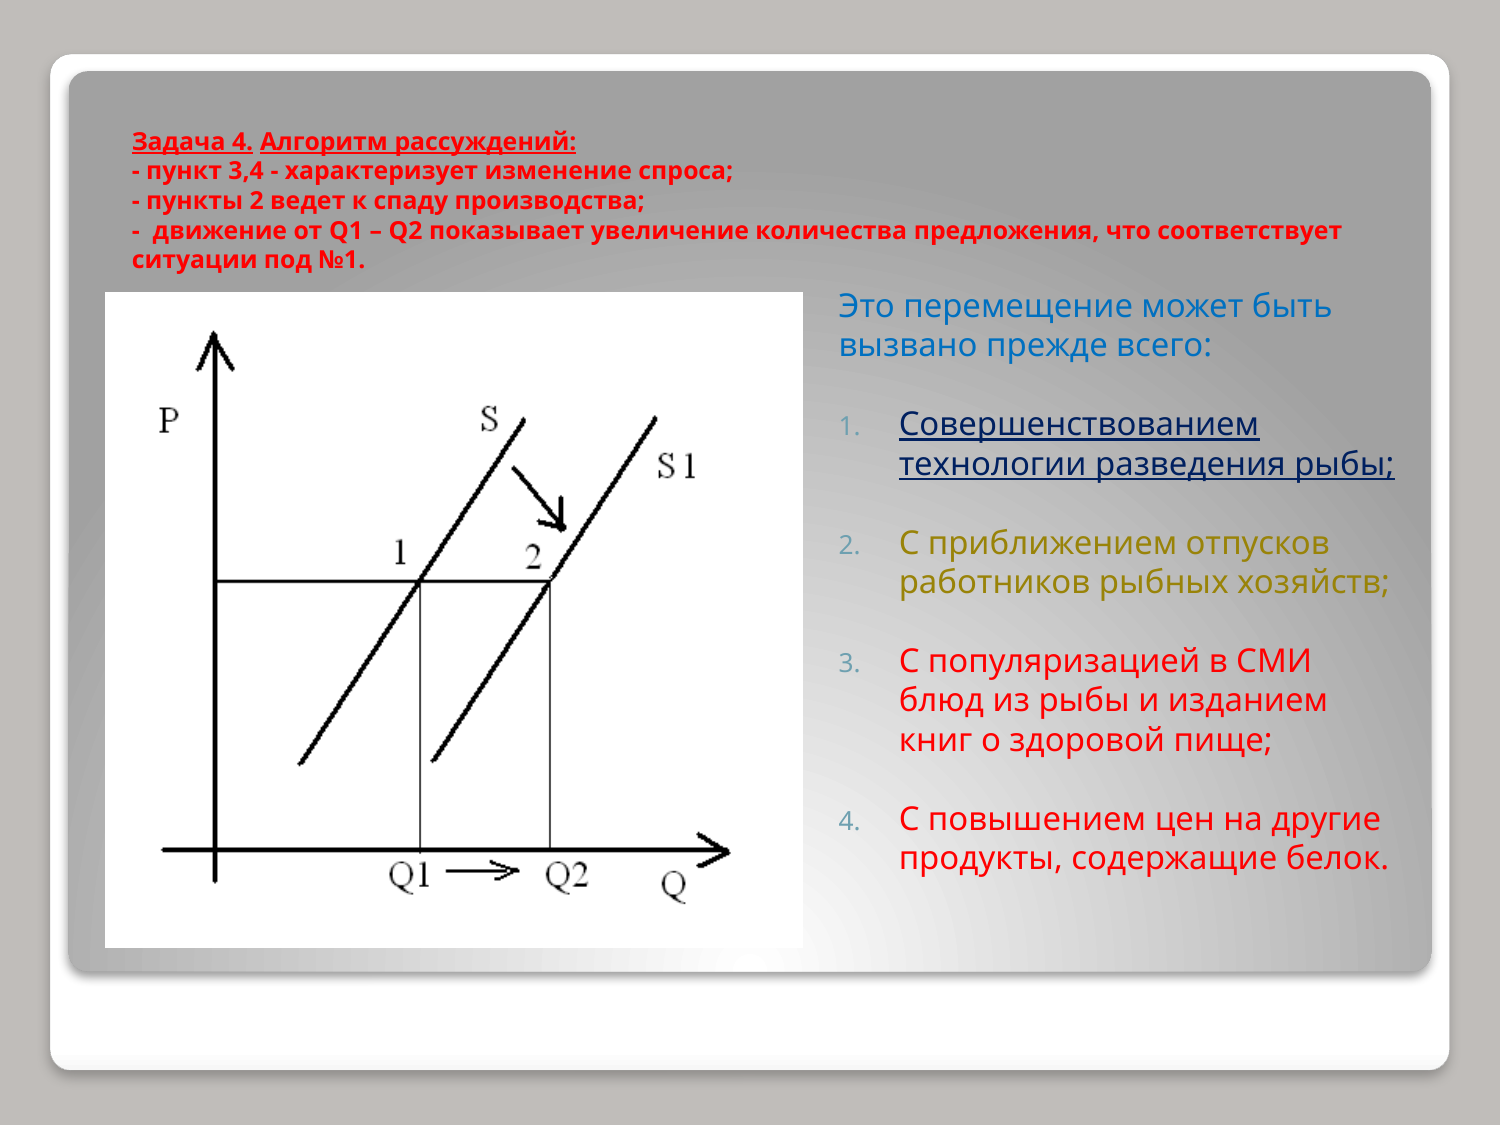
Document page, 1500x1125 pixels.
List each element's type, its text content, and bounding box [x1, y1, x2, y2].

list Это перемещение может быть вызвано прежде всего: Совершенствованием технологии разведения рыбы; С приближением отпусков работников рыбных хозяйств; С популяризацией в СМИ блюд из рыбы и изданием книг о здоровой пище; С повышением цен на другие продукты, содержащие белок. [820, 269, 1418, 928]
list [105, 292, 803, 948]
title Задача 4. Алгоритм рассуждений: - пункт 3,4 - характеризует изменение спроса; - пункты 2 ведет к спаду производства; - движение от Q1 – Q2 показывает увеличение количества предложения, что соответствует ситуации под №1. [117, 87, 1397, 282]
